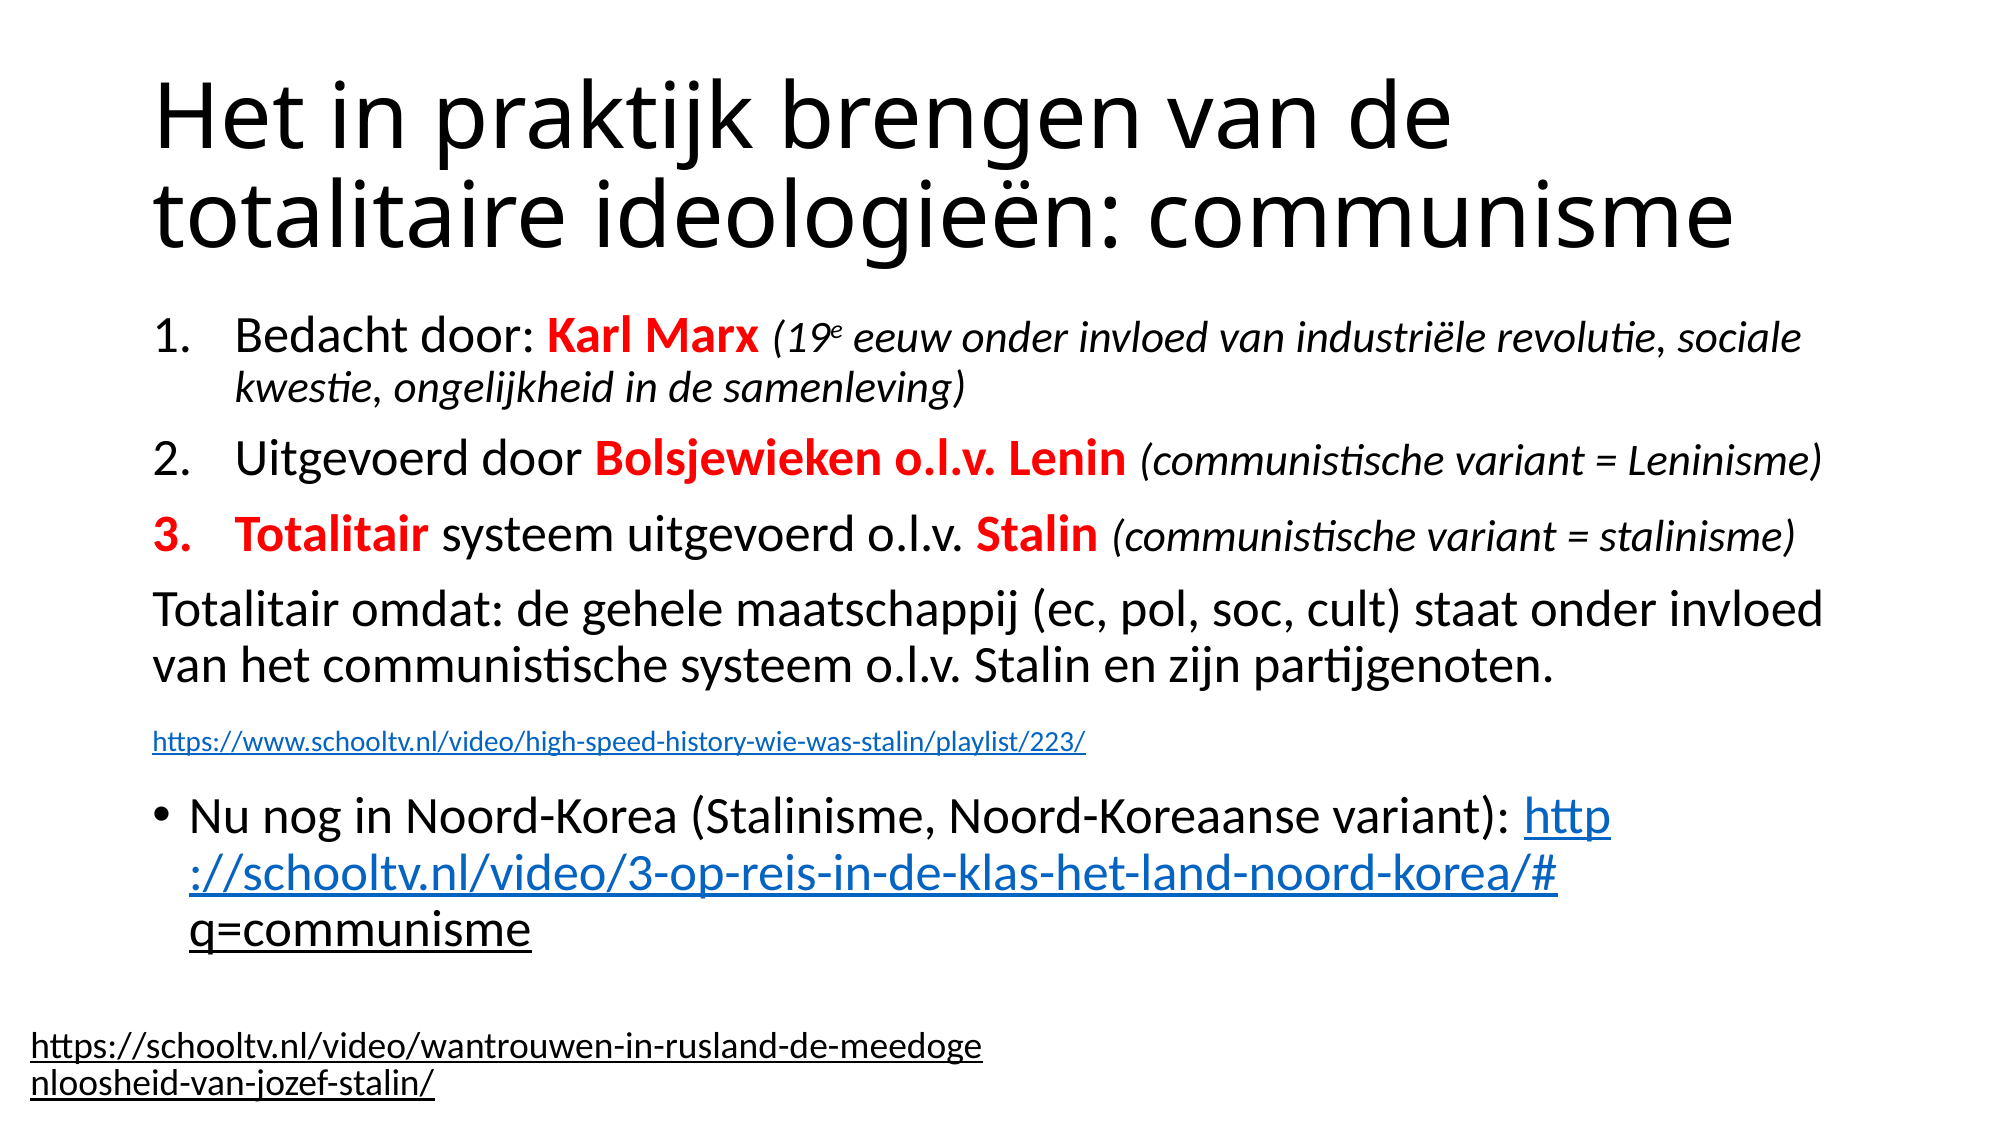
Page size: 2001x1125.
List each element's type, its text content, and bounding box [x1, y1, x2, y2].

text_box https://schooltv.nl/video/wantrouwen-in-rusland-de-meedogenloosheid-van-jozef-stalin/ [15, 1013, 1016, 1118]
text_box https://www.schooltv.nl/video/high-speed-history-wie-was-stalin/playlist/223/ [137, 714, 1700, 765]
title Het in praktijk brengen van de totalitaire ideologieën: communisme [137, 59, 1863, 278]
list Bedacht door: Karl Marx (19e eeuw onder invloed van industriële revolutie, sociale kwestie, ongelijkheid in de samenleving) Uitgevoerd door Bolsjewieken o.l.v. Lenin (communistische variant = Leninisme) Totalitair systeem uitgevoerd o.l.v. Stalin (communistische variant = stalinisme) Totalitair omdat: de gehele maatschappij (ec, pol, soc, cult) staat onder invloed van het communistische systeem o.l.v. Stalin en zijn partijgenoten. Nu nog in Noord-Korea (Stalinisme, Noord-Koreaanse variant): http://schooltv.nl/video/3-op-reis-in-de-klas-het-land-noord-korea/#q=communisme [137, 299, 1863, 1014]
